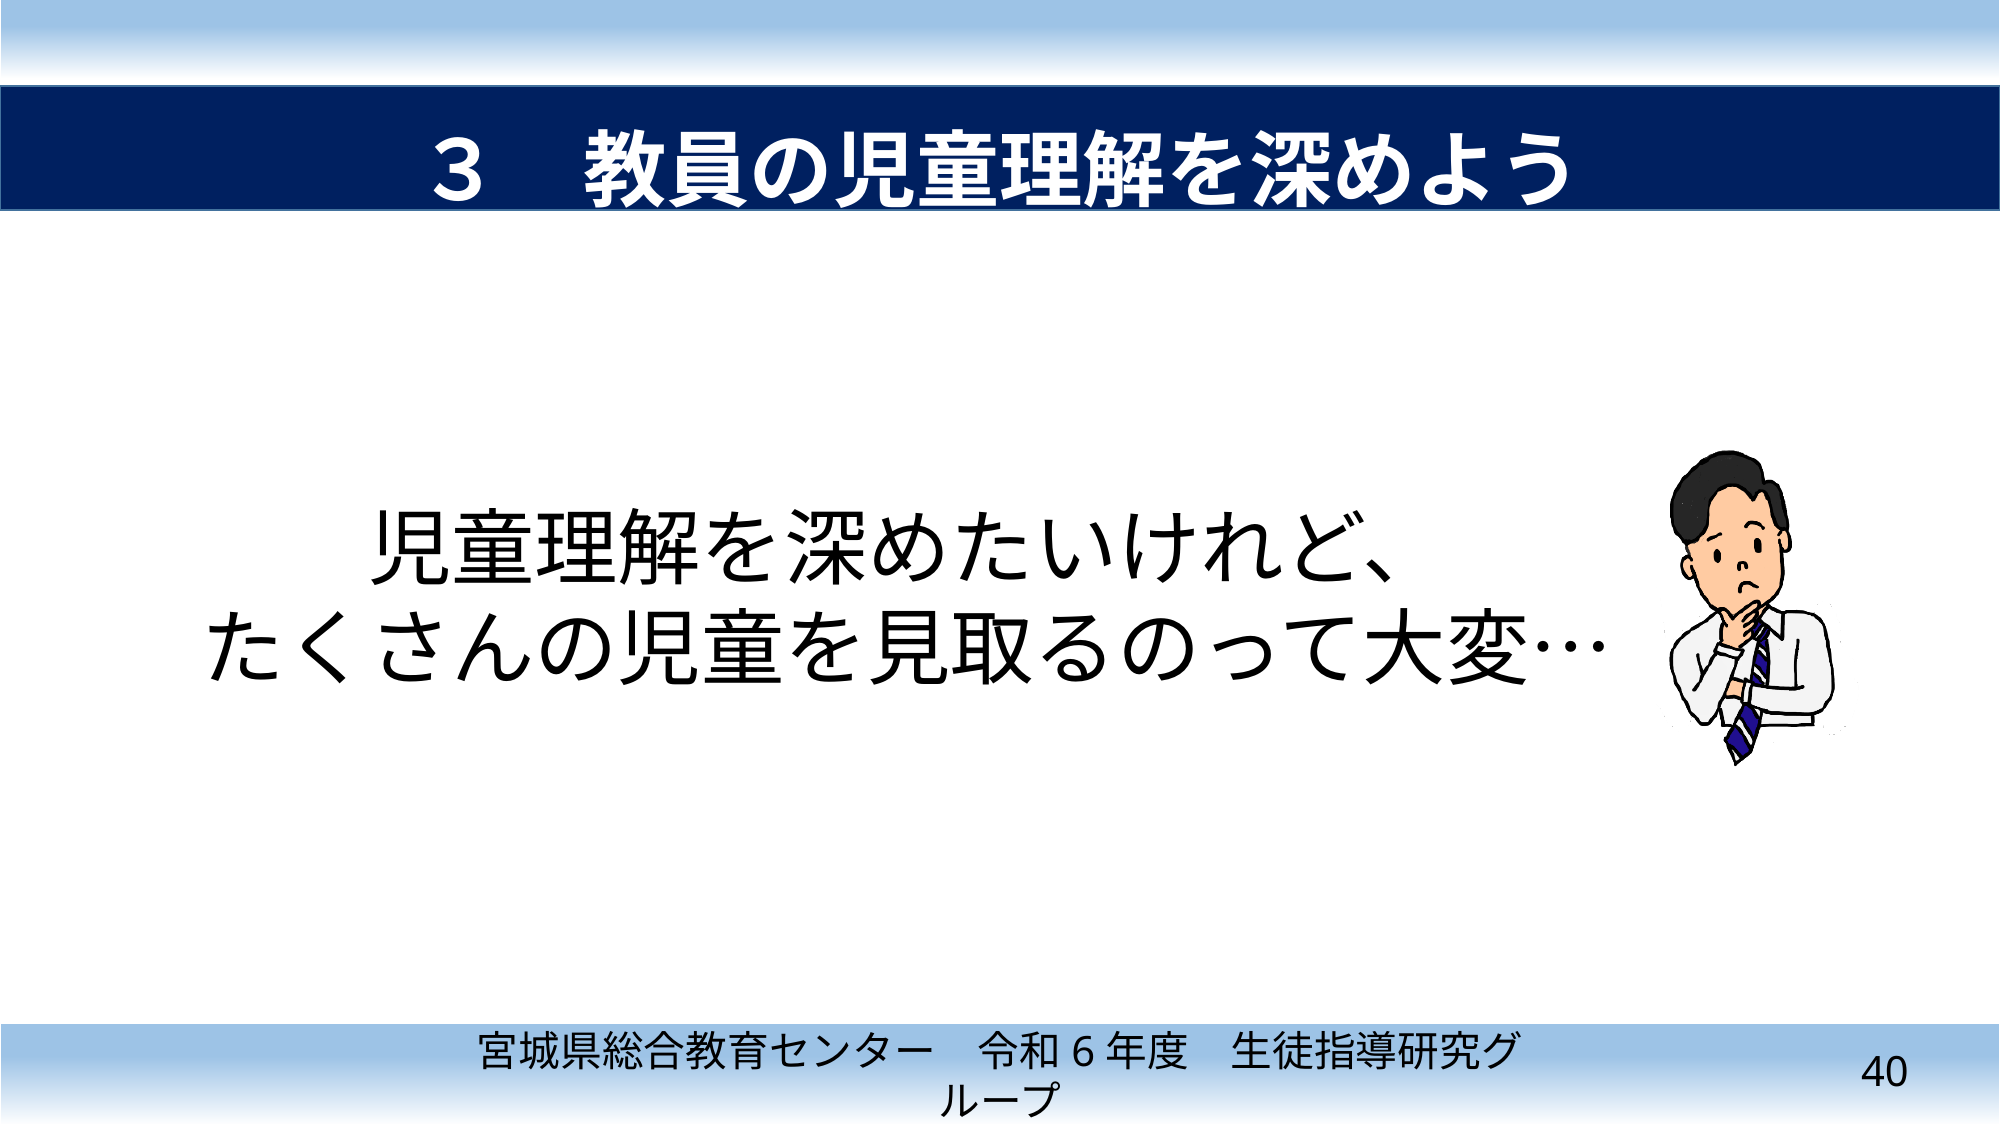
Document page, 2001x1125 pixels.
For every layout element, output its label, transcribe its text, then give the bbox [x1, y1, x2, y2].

text_box ３ 教員の児童理解を深めよう [220, 59, 1780, 224]
text_box 宮城県総合教育センター 令和6年度 生徒指導研究グループ [428, 1045, 1572, 1105]
text_box [0, 85, 220, 211]
slide_number 39 [1811, 1043, 1925, 1104]
picture [1655, 418, 1868, 774]
text_box 児童理解を深めたいけれど、 たくさんの児童を見取るのって大変… [170, 487, 1644, 703]
text_box [1780, 85, 2000, 211]
